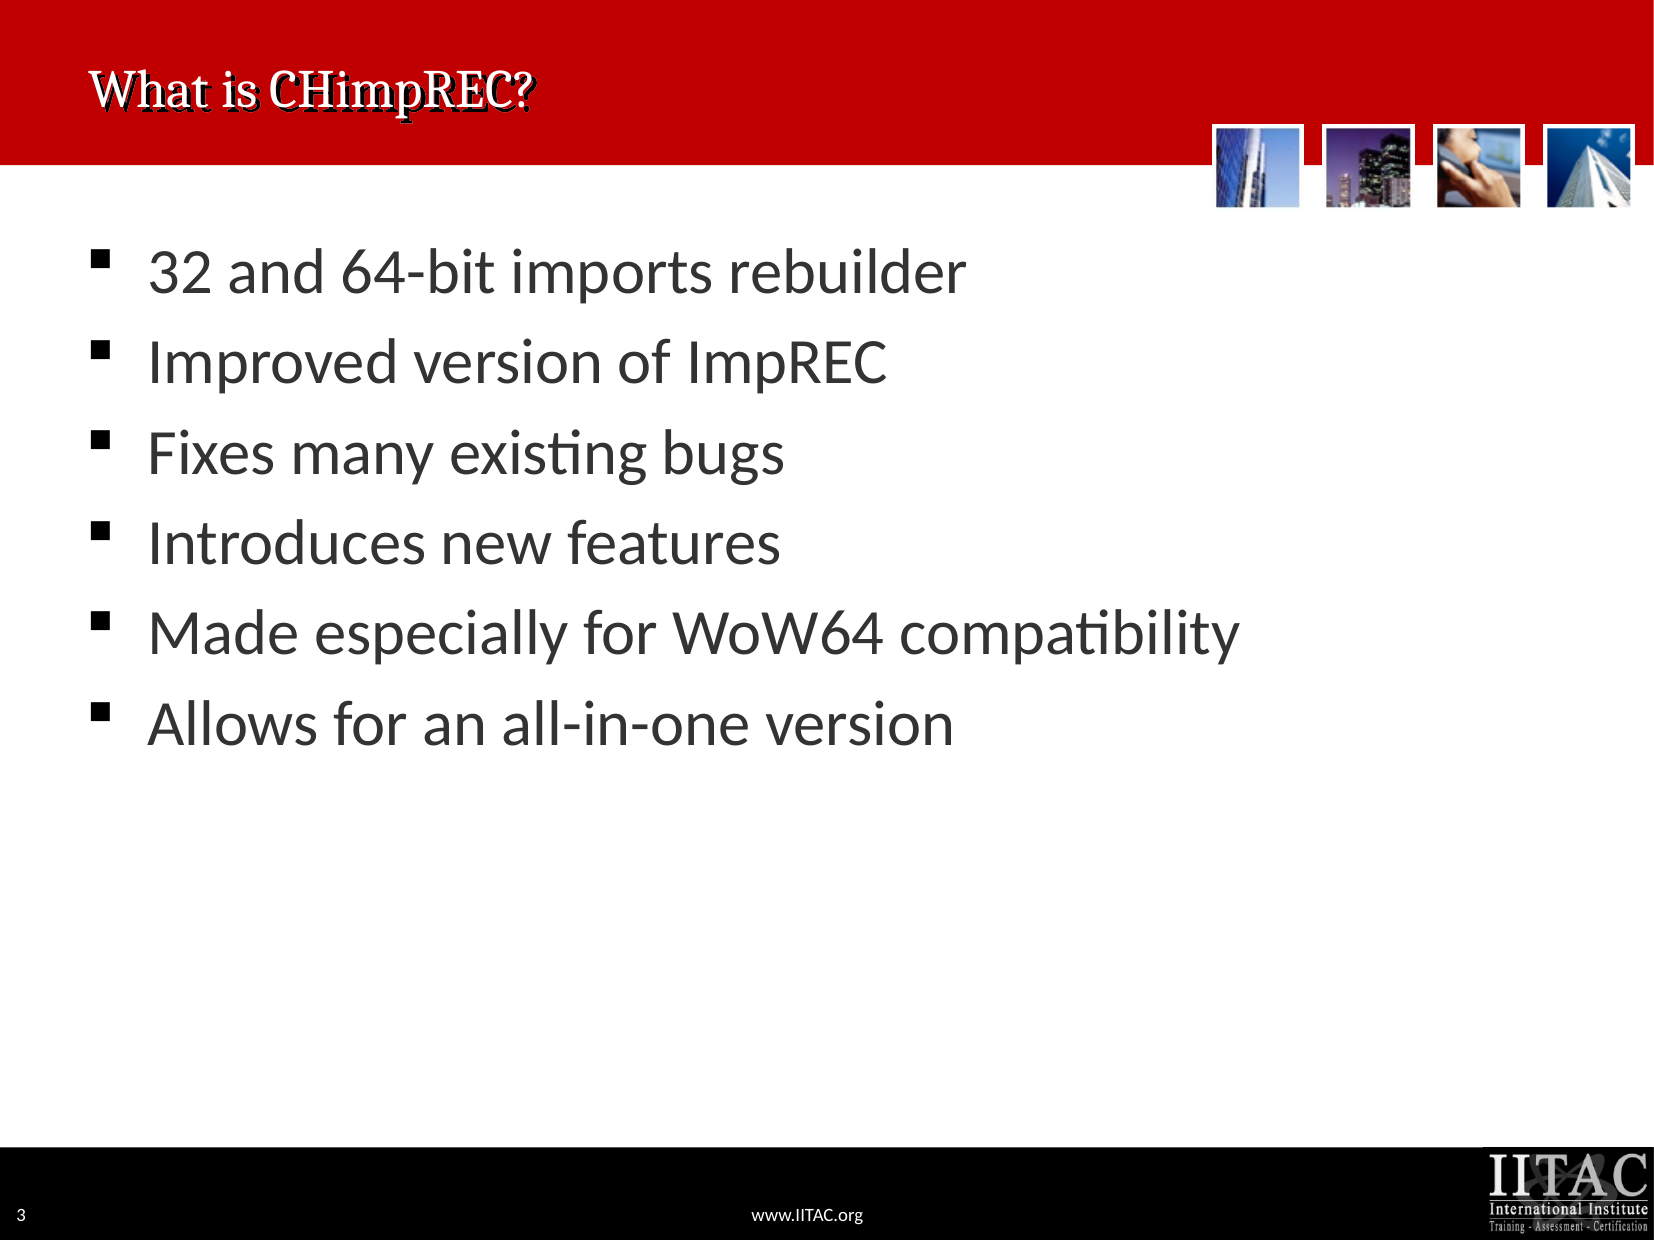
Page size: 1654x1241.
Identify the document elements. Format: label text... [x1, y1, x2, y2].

picture [1322, 135, 1415, 212]
footer www.IITAC.org [152, 1194, 1466, 1239]
picture [1543, 124, 1635, 212]
title What is CHimpREC? [71, 41, 1596, 130]
picture [1433, 135, 1525, 212]
list 32 and 64-bit imports rebuilder Improved version of ImpREC Fixes many existing bugs Introduces new features Made especially for WoW64 compatibility Allows for an all-in-one version [68, 220, 1592, 1144]
picture [1483, 1147, 1654, 1240]
picture [1212, 135, 1304, 212]
slide_number 3 [0, 1194, 152, 1241]
